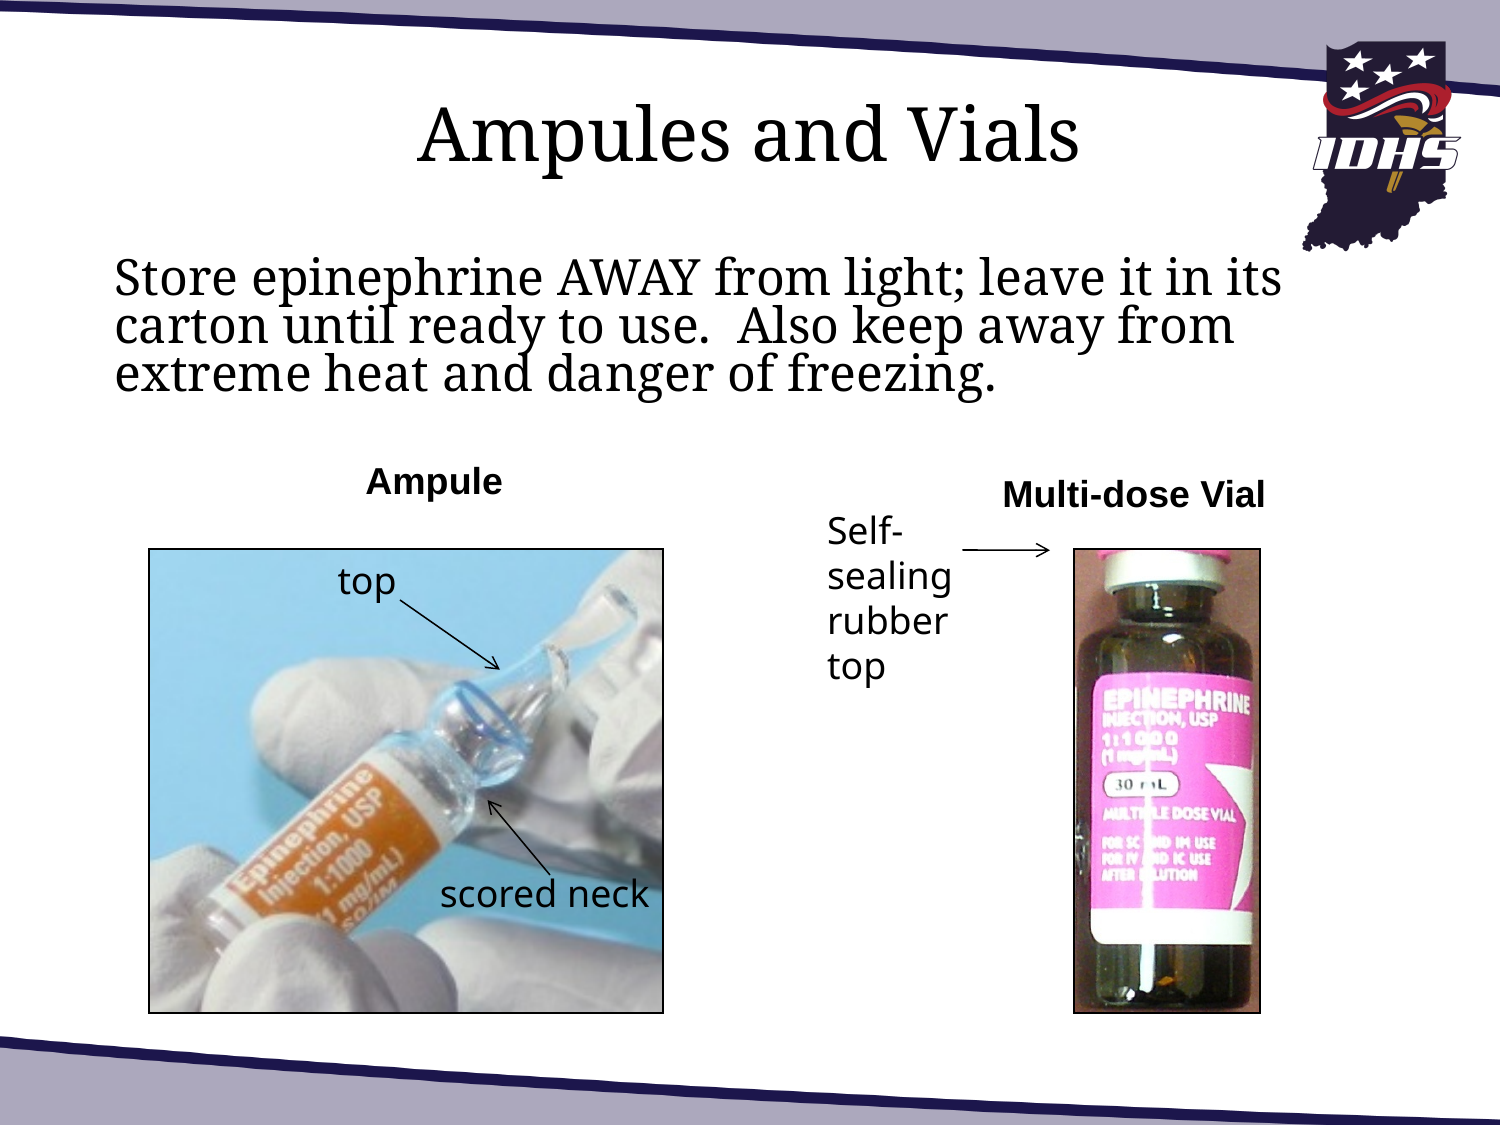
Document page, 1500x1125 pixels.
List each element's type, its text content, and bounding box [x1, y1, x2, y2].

text_box Store epinephrine AWAY from light; leave it in its carton until ready to use. Also keep away from extreme heat and danger of freezing. [99, 249, 1388, 409]
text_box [480, 805, 557, 869]
picture [0, 0, 1500, 1125]
text_box Ampule [350, 449, 518, 510]
text_box Self-sealing rubber top [812, 499, 1025, 695]
text_box scored neck [666, 862, 675, 923]
title Ampules and Vials [37, 62, 1463, 200]
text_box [399, 599, 501, 670]
text_box Multi-dose Vial [987, 462, 1282, 523]
